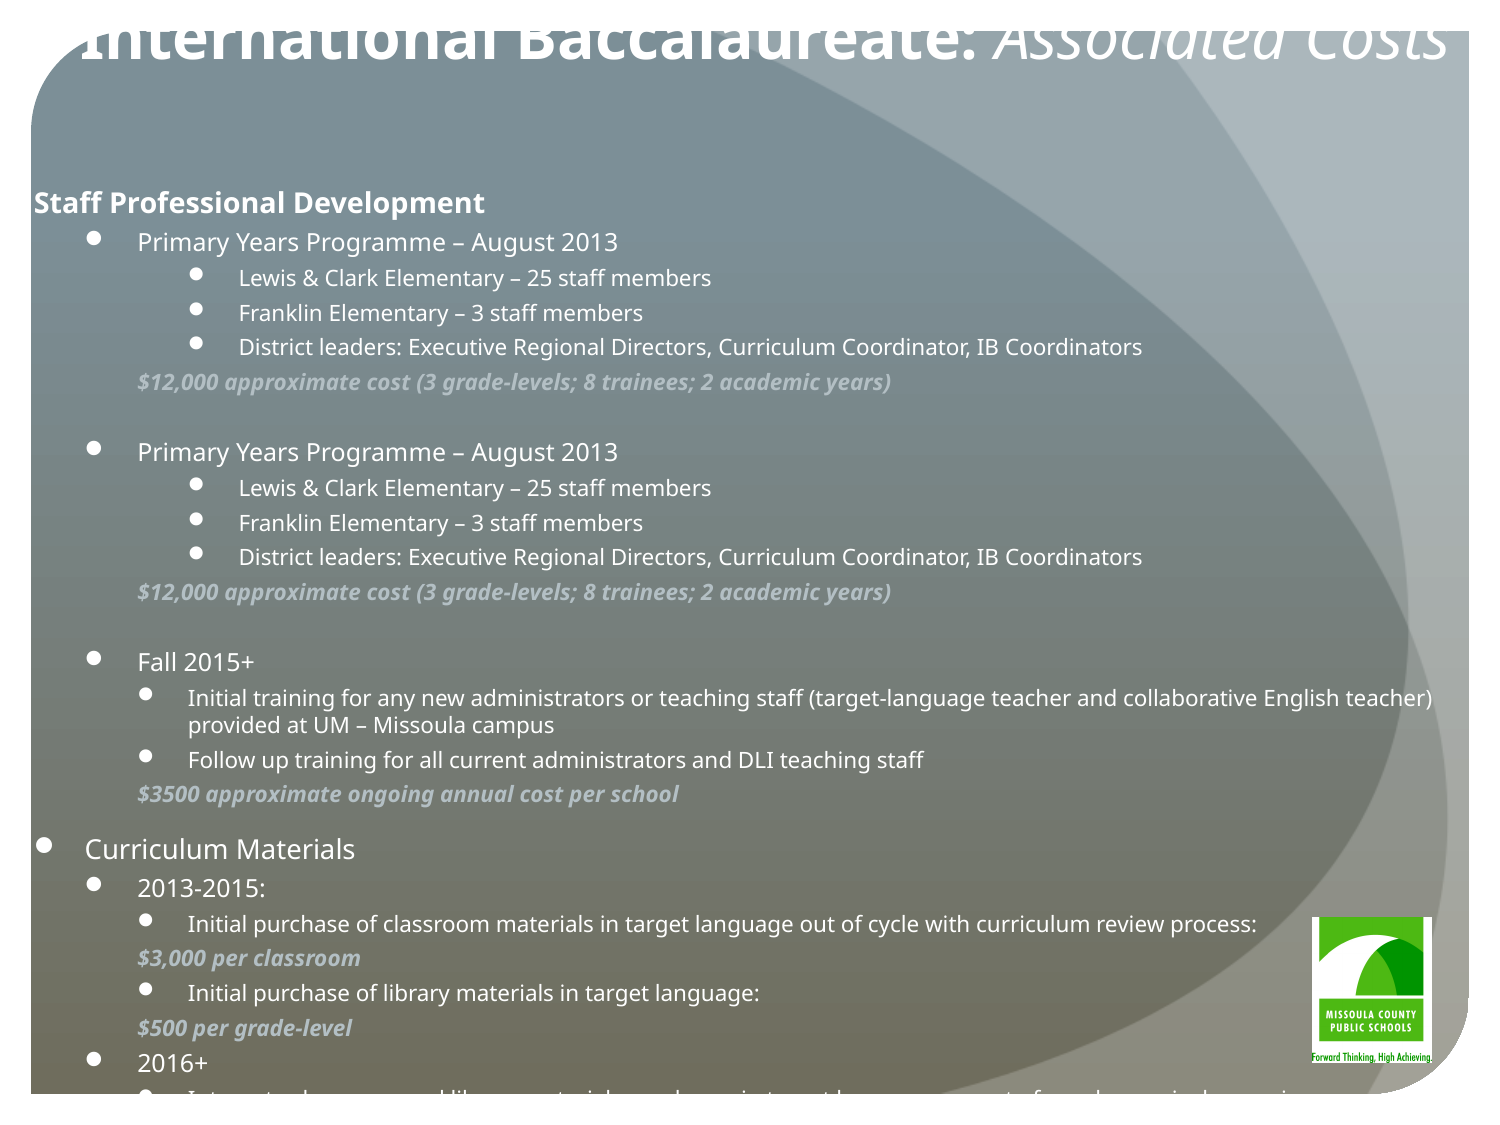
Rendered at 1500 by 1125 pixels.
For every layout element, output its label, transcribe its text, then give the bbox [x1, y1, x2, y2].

text_box International Baccalaureate: Associated Costs [0, 33, 1467, 149]
list Staff Professional Development Primary Years Programme – August 2013 Lewis & Clark Elementary – 25 staff members Franklin Elementary – 3 staff members District leaders: Executive Regional Directors, Curriculum Coordinator, IB Coordinators $12,000 approximate cost (3 grade-levels; 8 trainees; 2 academic years) Primary Years Programme – August 2013 Lewis & Clark Elementary – 25 staff members Franklin Elementary – 3 staff members District leaders: Executive Regional Directors, Curriculum Coordinator, IB Coordinators $12,000 approximate cost (3 grade-levels; 8 trainees; 2 academic years) Fall 2015+ Initial training for any new administrators or teaching staff (target-language teacher and collaborative English teacher) provided at UM – Missoula campus Follow up training for all current administrators and DLI teaching staff $3500 approximate ongoing annual cost per school Curriculum Materials 2013-2015: Initial purchase of classroom materials in target language out of cycle with curriculum review process: $3,000 per classroom Initial purchase of library materials in target language: $500 per grade-level 2016+ Integrate classroom and library materials purchases in target language as part of regular curriculum review process [18, 177, 1470, 1125]
picture [24, 30, 1473, 1094]
picture [1312, 917, 1432, 1064]
